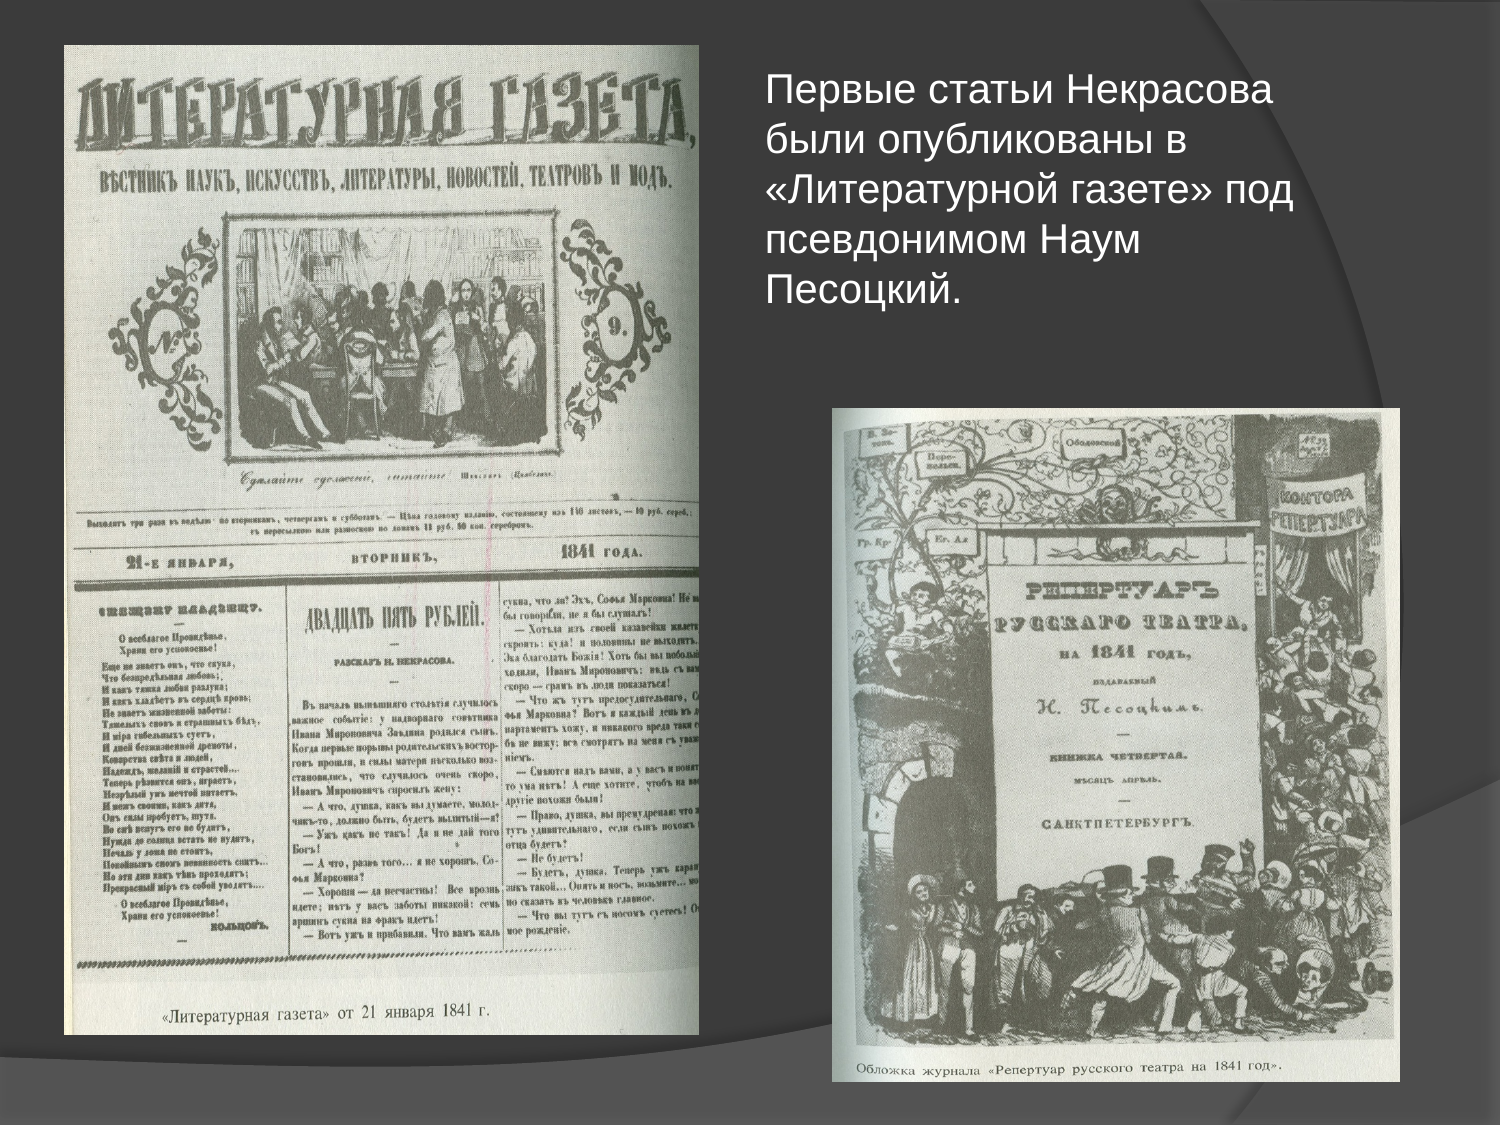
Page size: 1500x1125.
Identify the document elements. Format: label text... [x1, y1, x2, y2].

picture [832, 408, 1400, 1083]
text_box Первые статьи Некрасова были опубликованы в «Литературной газете» под псевдонимом Наум Песоцкий. [750, 54, 1356, 320]
picture [64, 45, 700, 1036]
